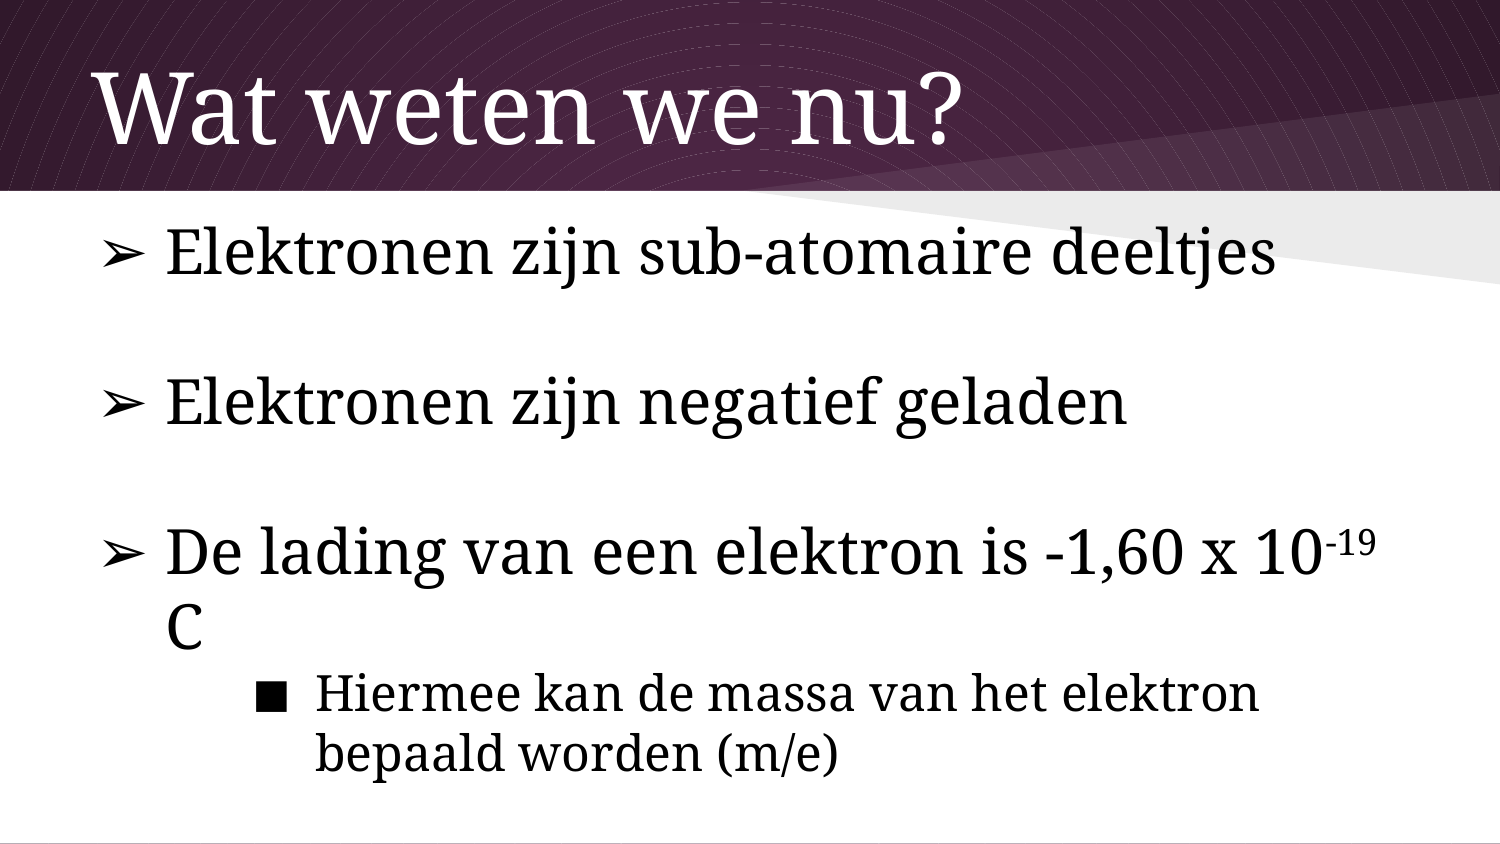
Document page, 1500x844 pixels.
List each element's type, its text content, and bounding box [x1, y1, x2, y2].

title Wat weten we nu? [75, 33, 1425, 175]
list Elektronen zijn sub-atomaire deeltjes Elektronen zijn negatief geladen De lading van een elektron is -1,60 x 10-19 C Hiermee kan de massa van het elektron bepaald worden (m/e) [75, 196, 1425, 808]
